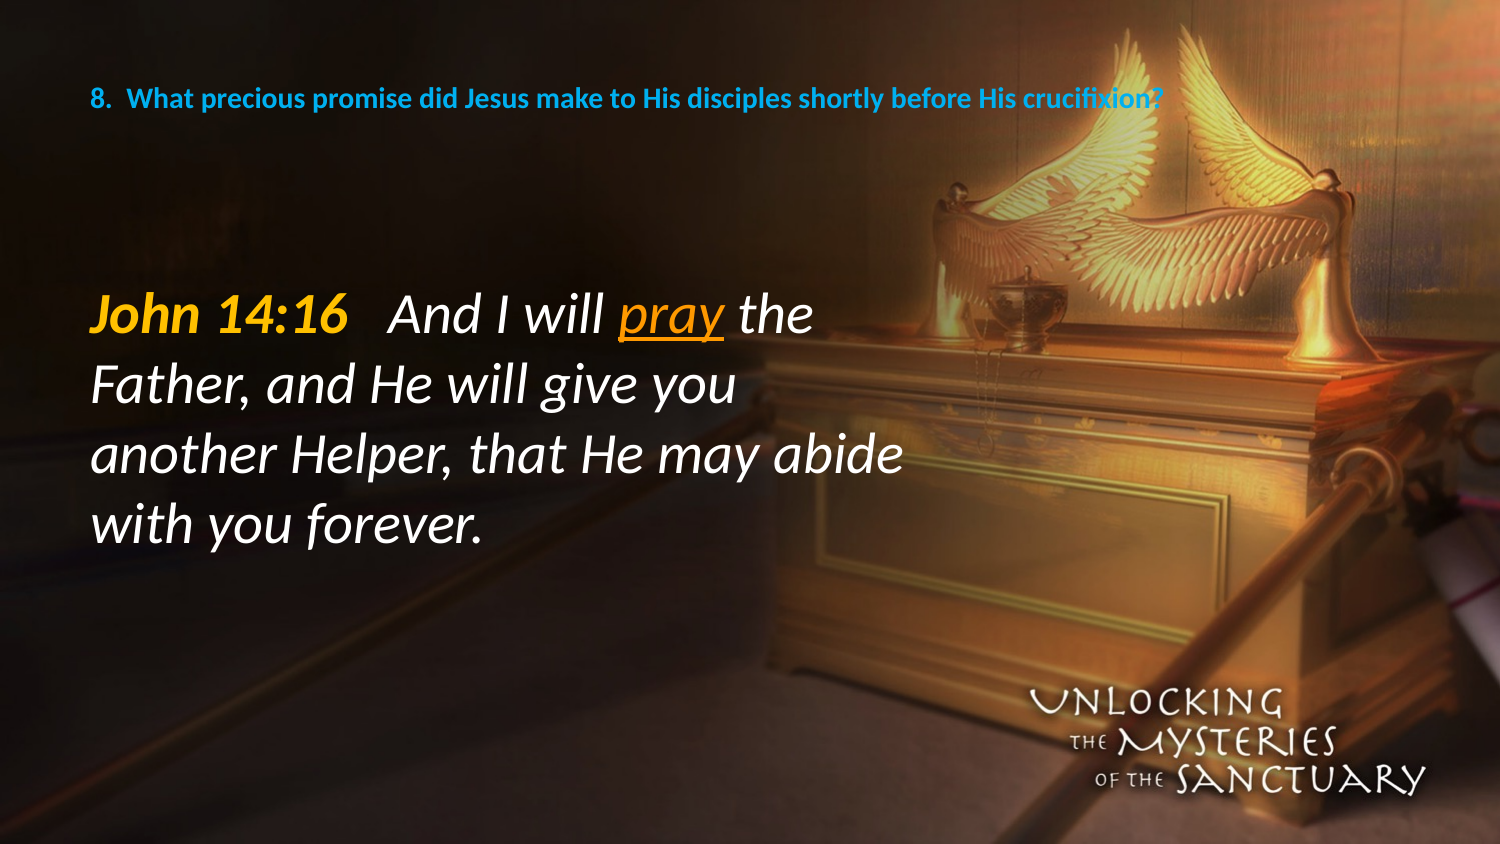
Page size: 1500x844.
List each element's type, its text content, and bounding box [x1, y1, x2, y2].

list John 14:16 And I will pray the Father, and He will give you another Helper, that He may abide with you forever. [75, 267, 943, 754]
picture [0, 0, 1500, 844]
title 8. What precious promise did Jesus make to His disciples shortly before His crucifixion? [75, 33, 1425, 175]
